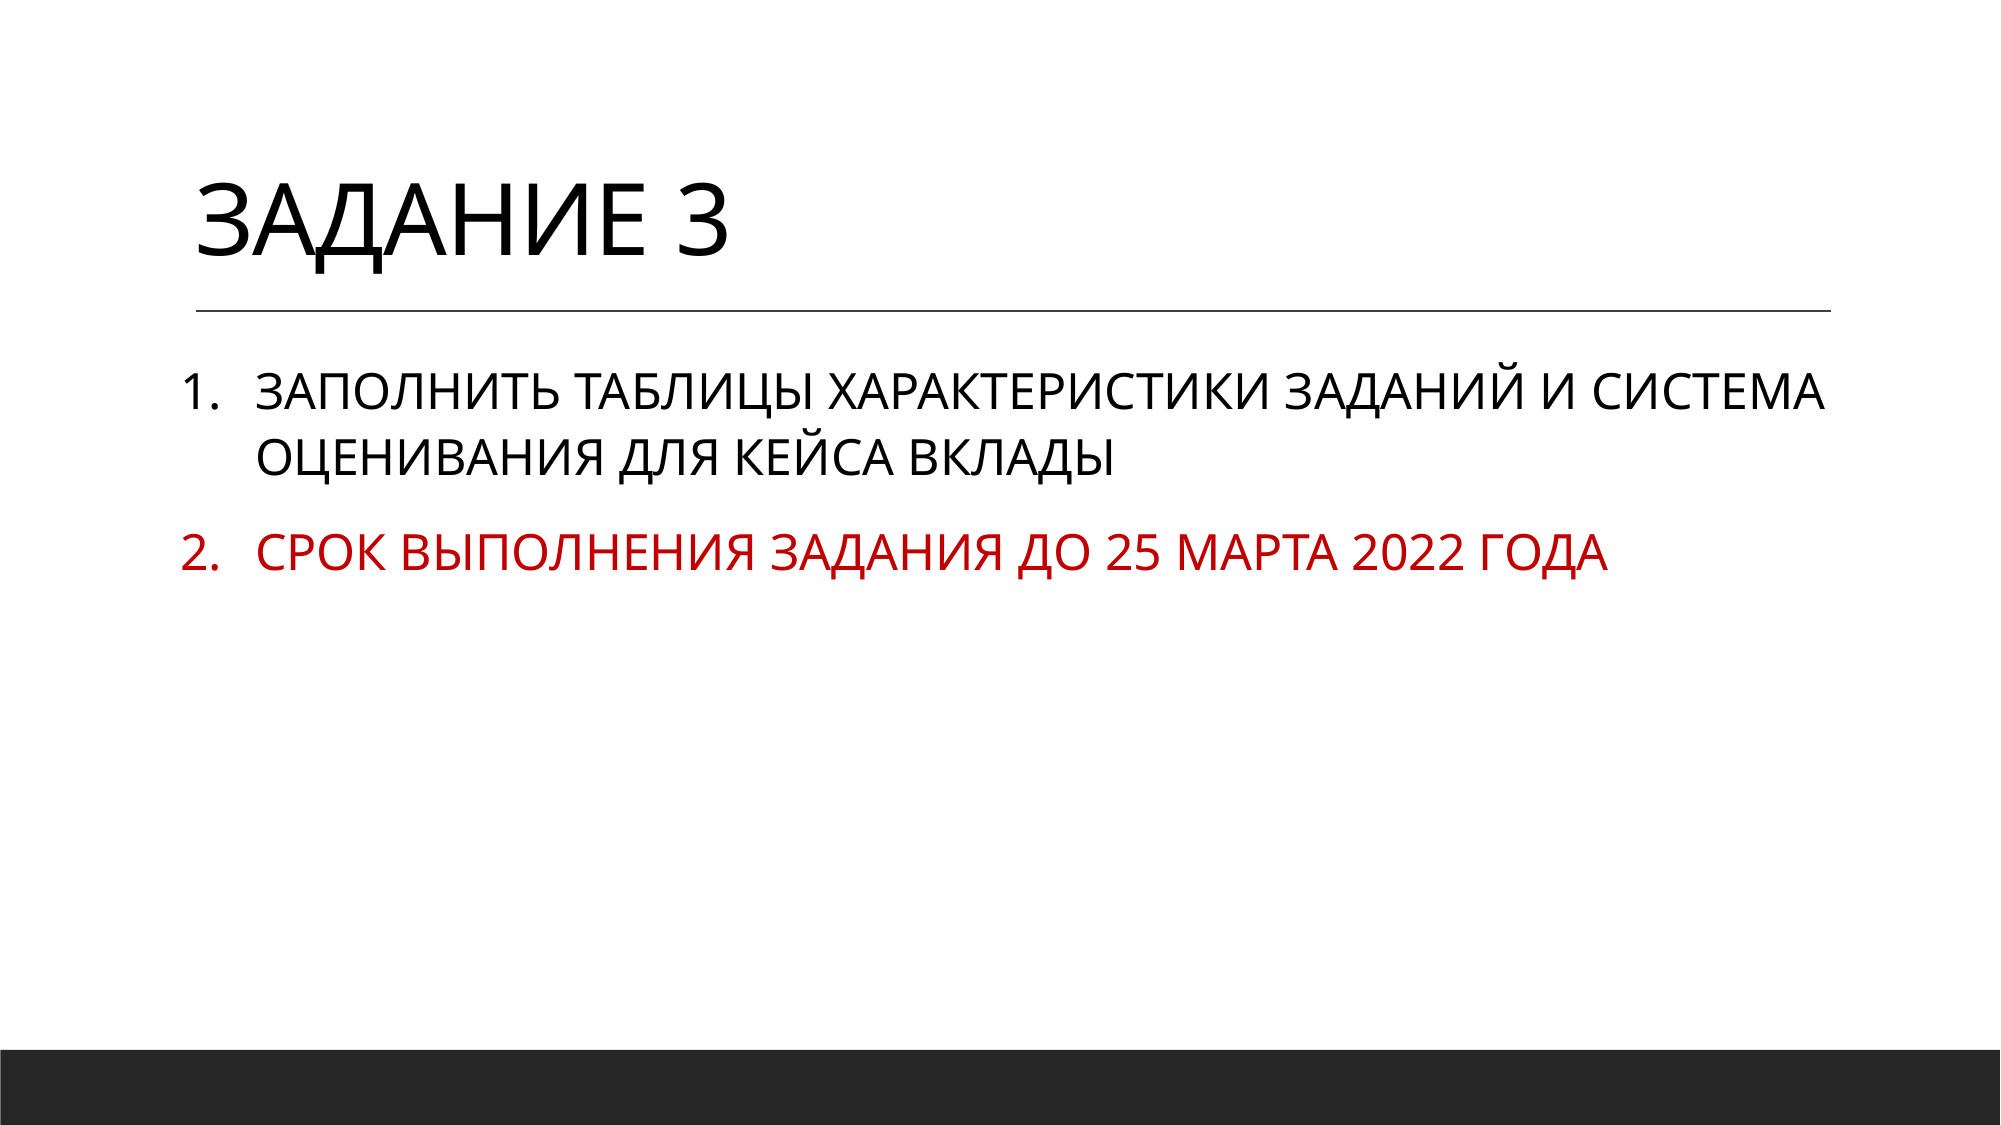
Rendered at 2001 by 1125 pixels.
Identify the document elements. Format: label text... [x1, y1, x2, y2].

title ЗАДАНИЕ 3 [180, 47, 1830, 285]
list ЗАПОЛНИТЬ ТАБЛИЦЫ ХАРАКТЕРИСТИКИ ЗАДАНИЙ И СИСТЕМА ОЦЕНИВАНИЯ ДЛЯ КЕЙСА ВКЛАДЫ СРОК ВЫПОЛНЕНИЯ ЗАДАНИЯ ДО 25 МАРТА 2022 ГОДА [180, 345, 1830, 963]
